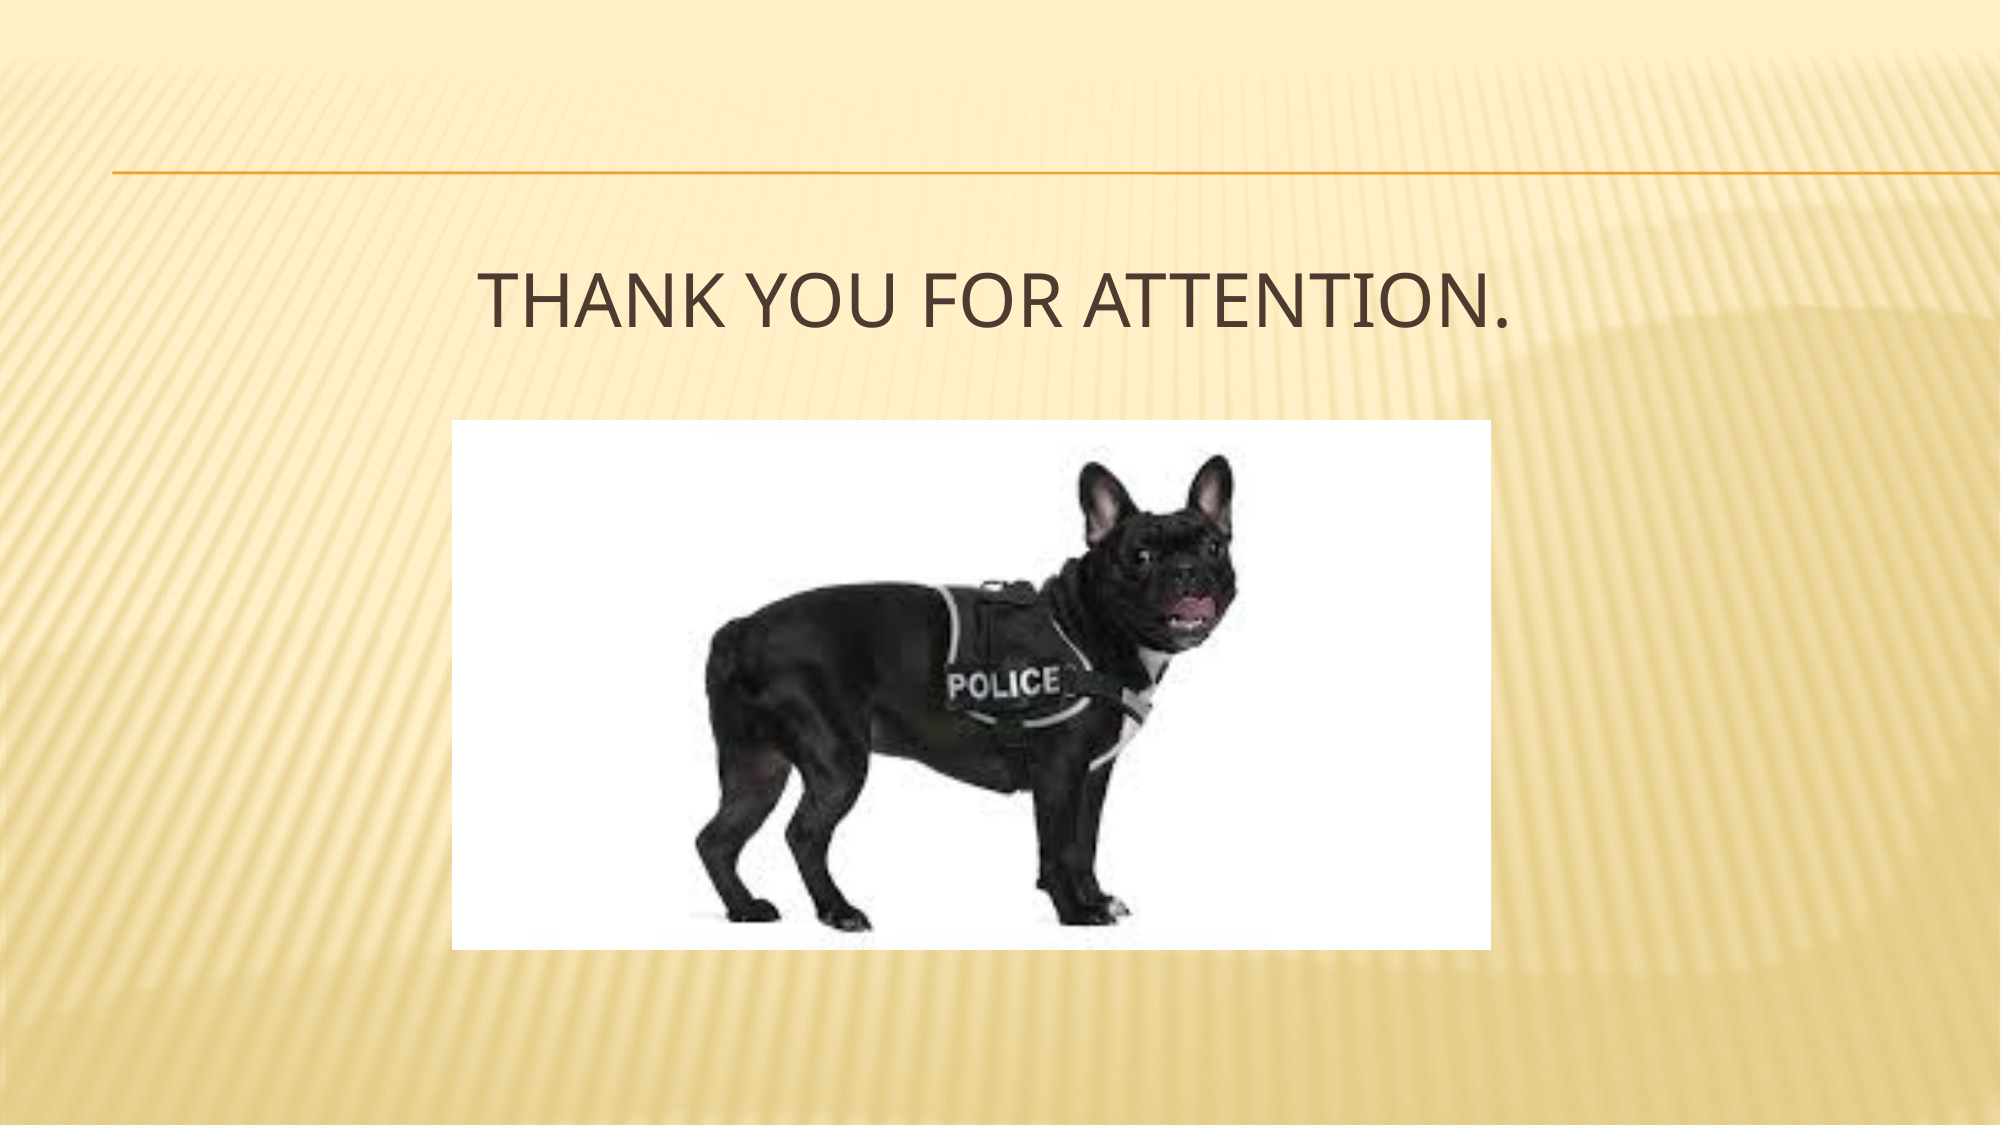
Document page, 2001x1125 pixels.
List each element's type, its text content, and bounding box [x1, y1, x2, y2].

title thank you for attention. [443, 143, 1698, 361]
picture [452, 420, 1491, 950]
